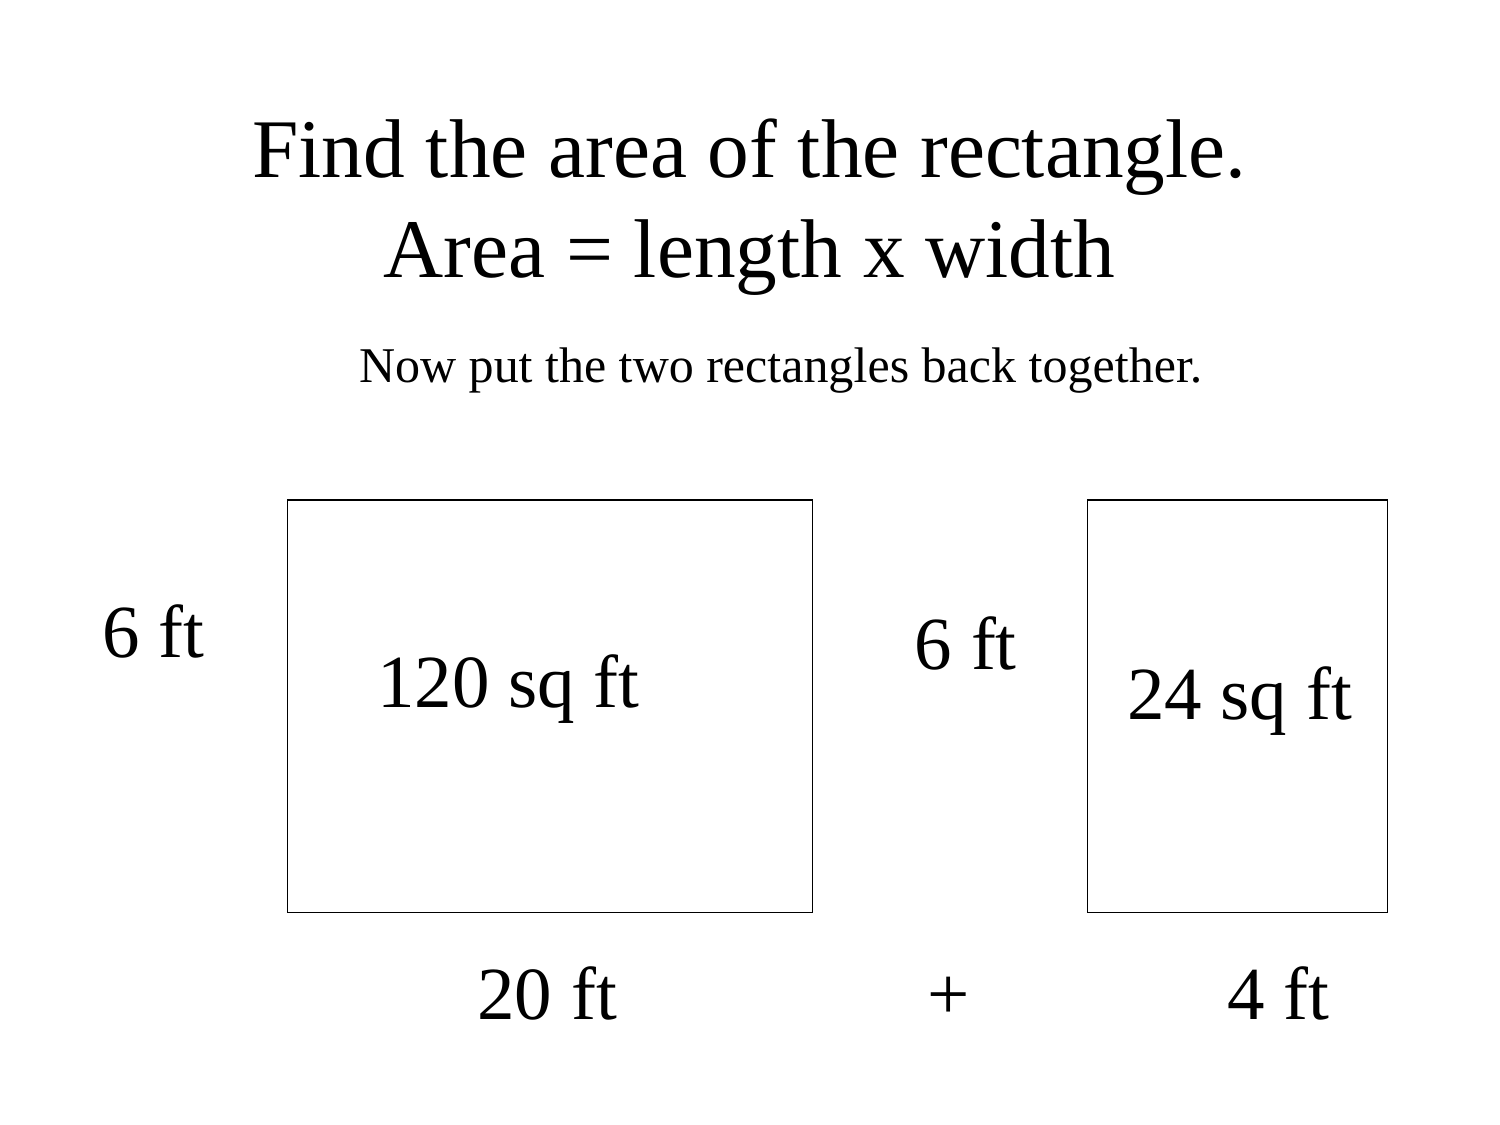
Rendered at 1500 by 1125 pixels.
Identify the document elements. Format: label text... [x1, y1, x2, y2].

text_box 6 ft [899, 587, 1113, 693]
text_box 6 ft [87, 574, 287, 680]
text_box 20 ft + 4 ft [462, 937, 1400, 1043]
text_box [1087, 693, 1388, 913]
text_box [1087, 500, 1388, 637]
text_box Now put the two rectangles back together. [224, 324, 1338, 400]
text_box 120 sq ft [362, 624, 775, 730]
text_box [287, 500, 813, 913]
text_box 24 sq ft [1112, 637, 1500, 743]
text_box Find the area of the rectangle. Area = length x width [112, 99, 1388, 288]
